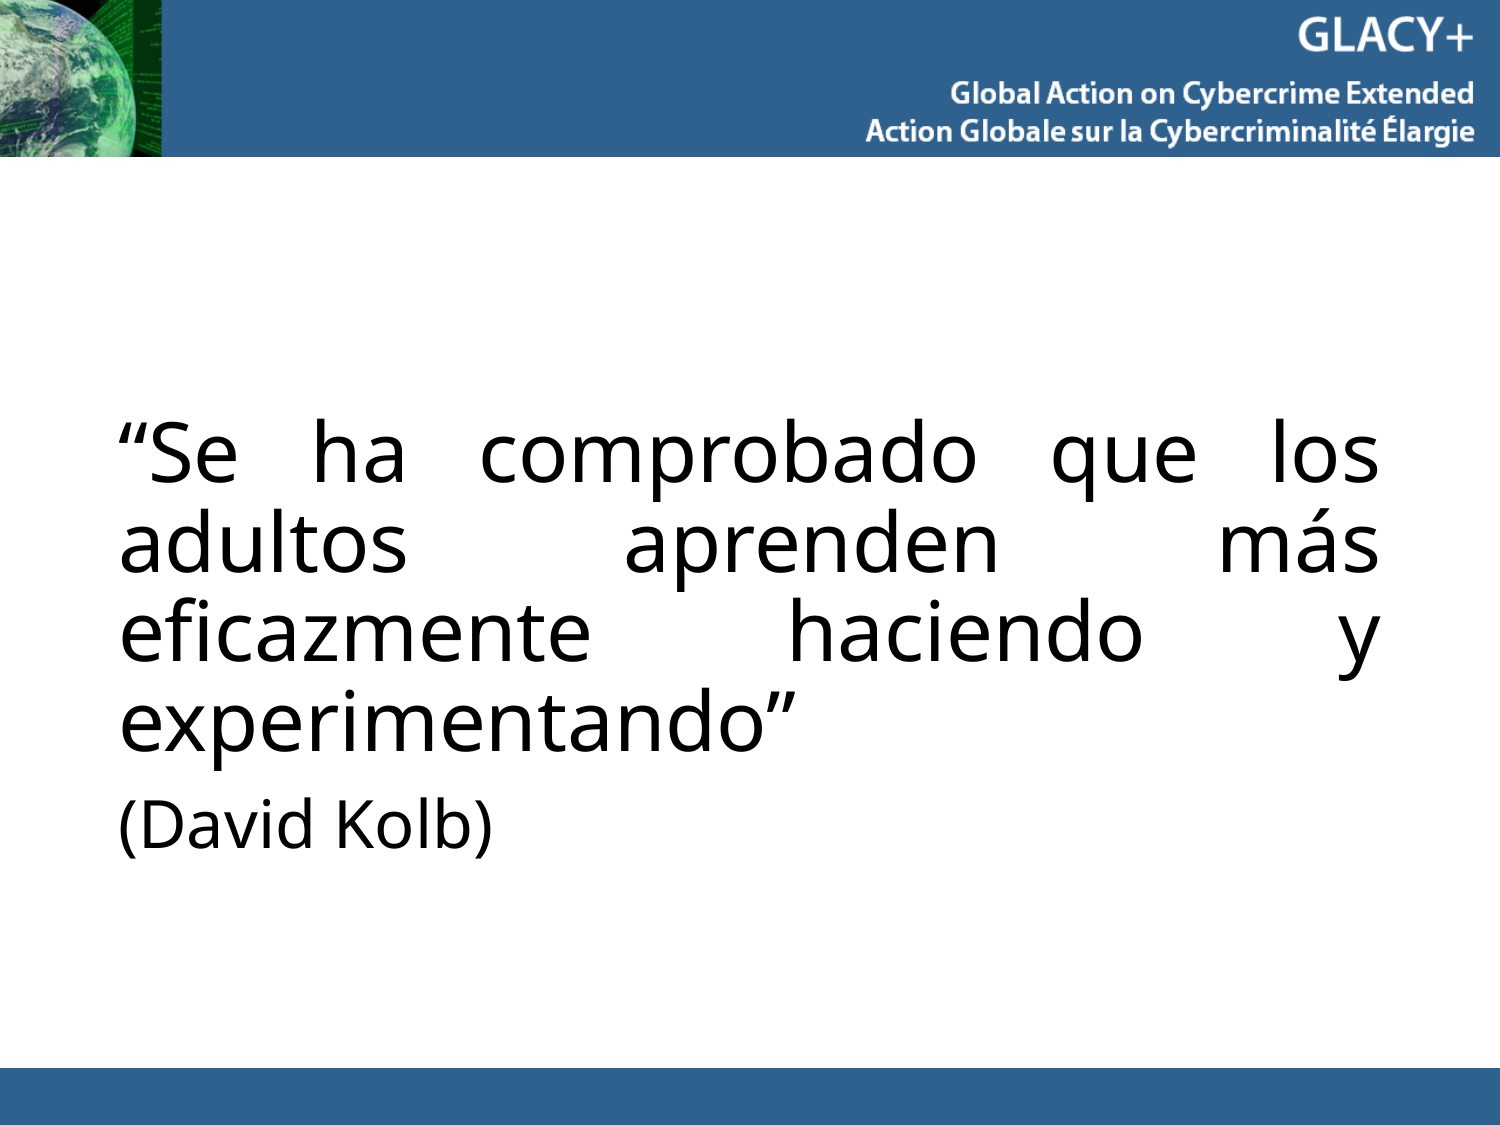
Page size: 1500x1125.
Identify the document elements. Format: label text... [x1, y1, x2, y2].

picture [0, 0, 1500, 157]
list “Se ha comprobado que los adultos aprenden más eficazmente haciendo y experimentando” (David Kolb) [103, 402, 1397, 1014]
